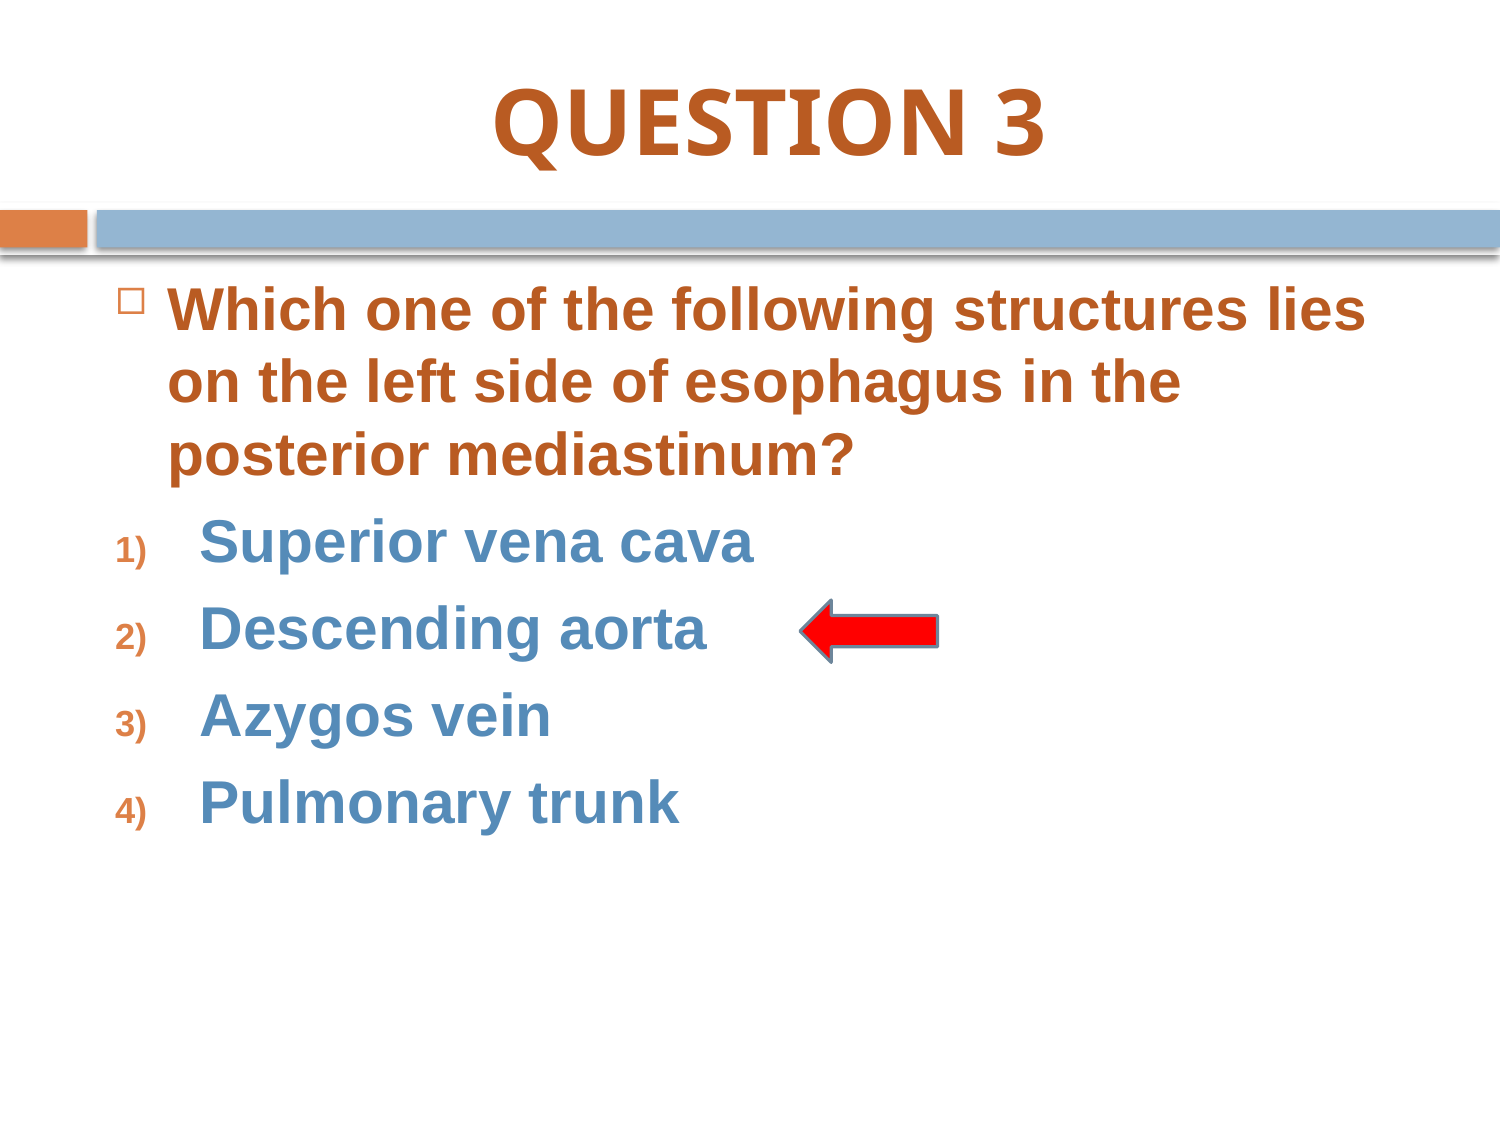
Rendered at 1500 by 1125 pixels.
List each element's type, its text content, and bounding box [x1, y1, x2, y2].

text_box [798, 598, 940, 664]
list Which one of the following structures lies on the left side of esophagus in the posterior mediastinum? Superior vena cava Descending aorta Azygos vein Pulmonary trunk [100, 262, 1438, 1000]
title QUESTION 3 [100, 37, 1438, 200]
